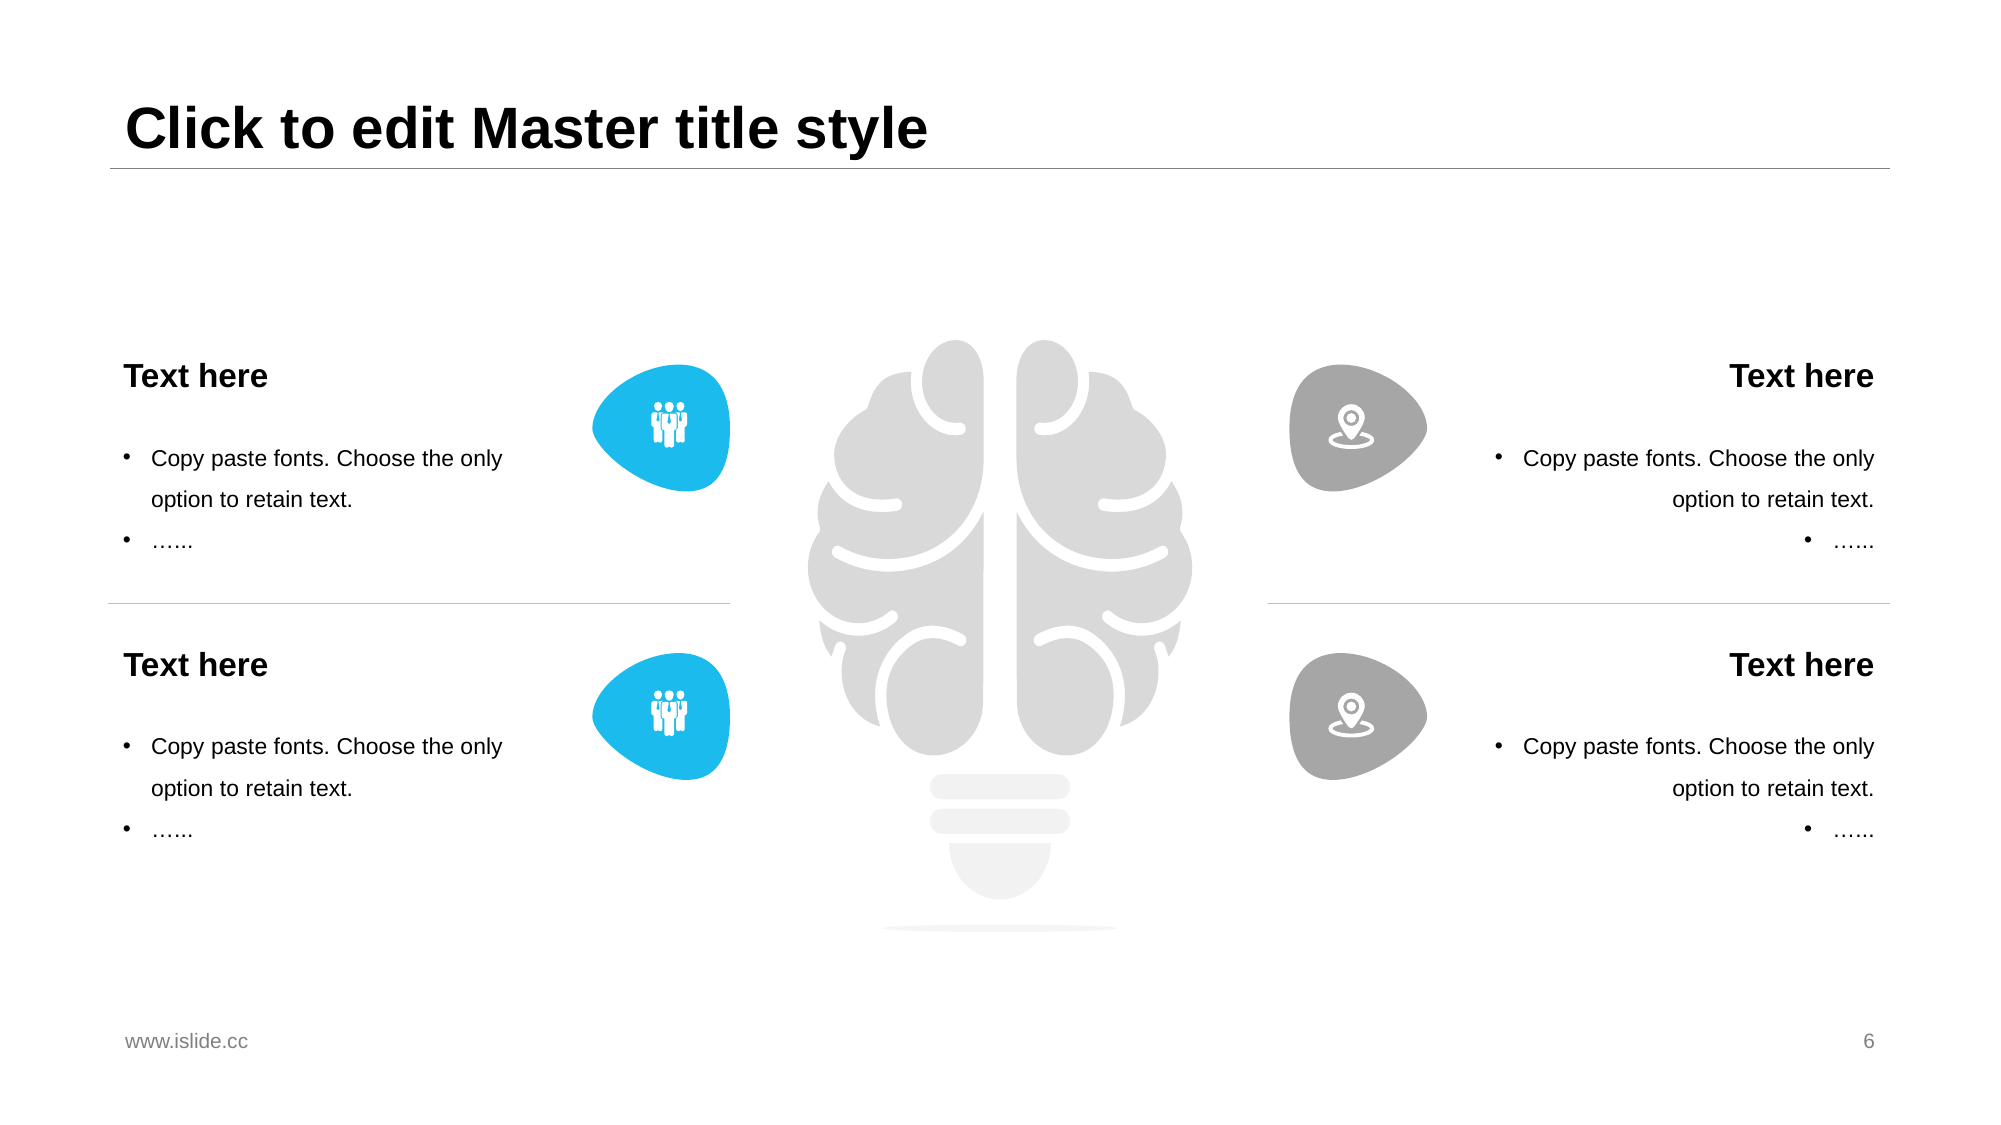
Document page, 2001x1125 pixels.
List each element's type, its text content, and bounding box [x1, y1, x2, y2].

footer www.islide.cc [109, 1023, 790, 1058]
title Click to edit Master title style [109, 0, 1890, 169]
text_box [108, 336, 1890, 933]
slide_number 6 [1412, 1023, 1890, 1058]
